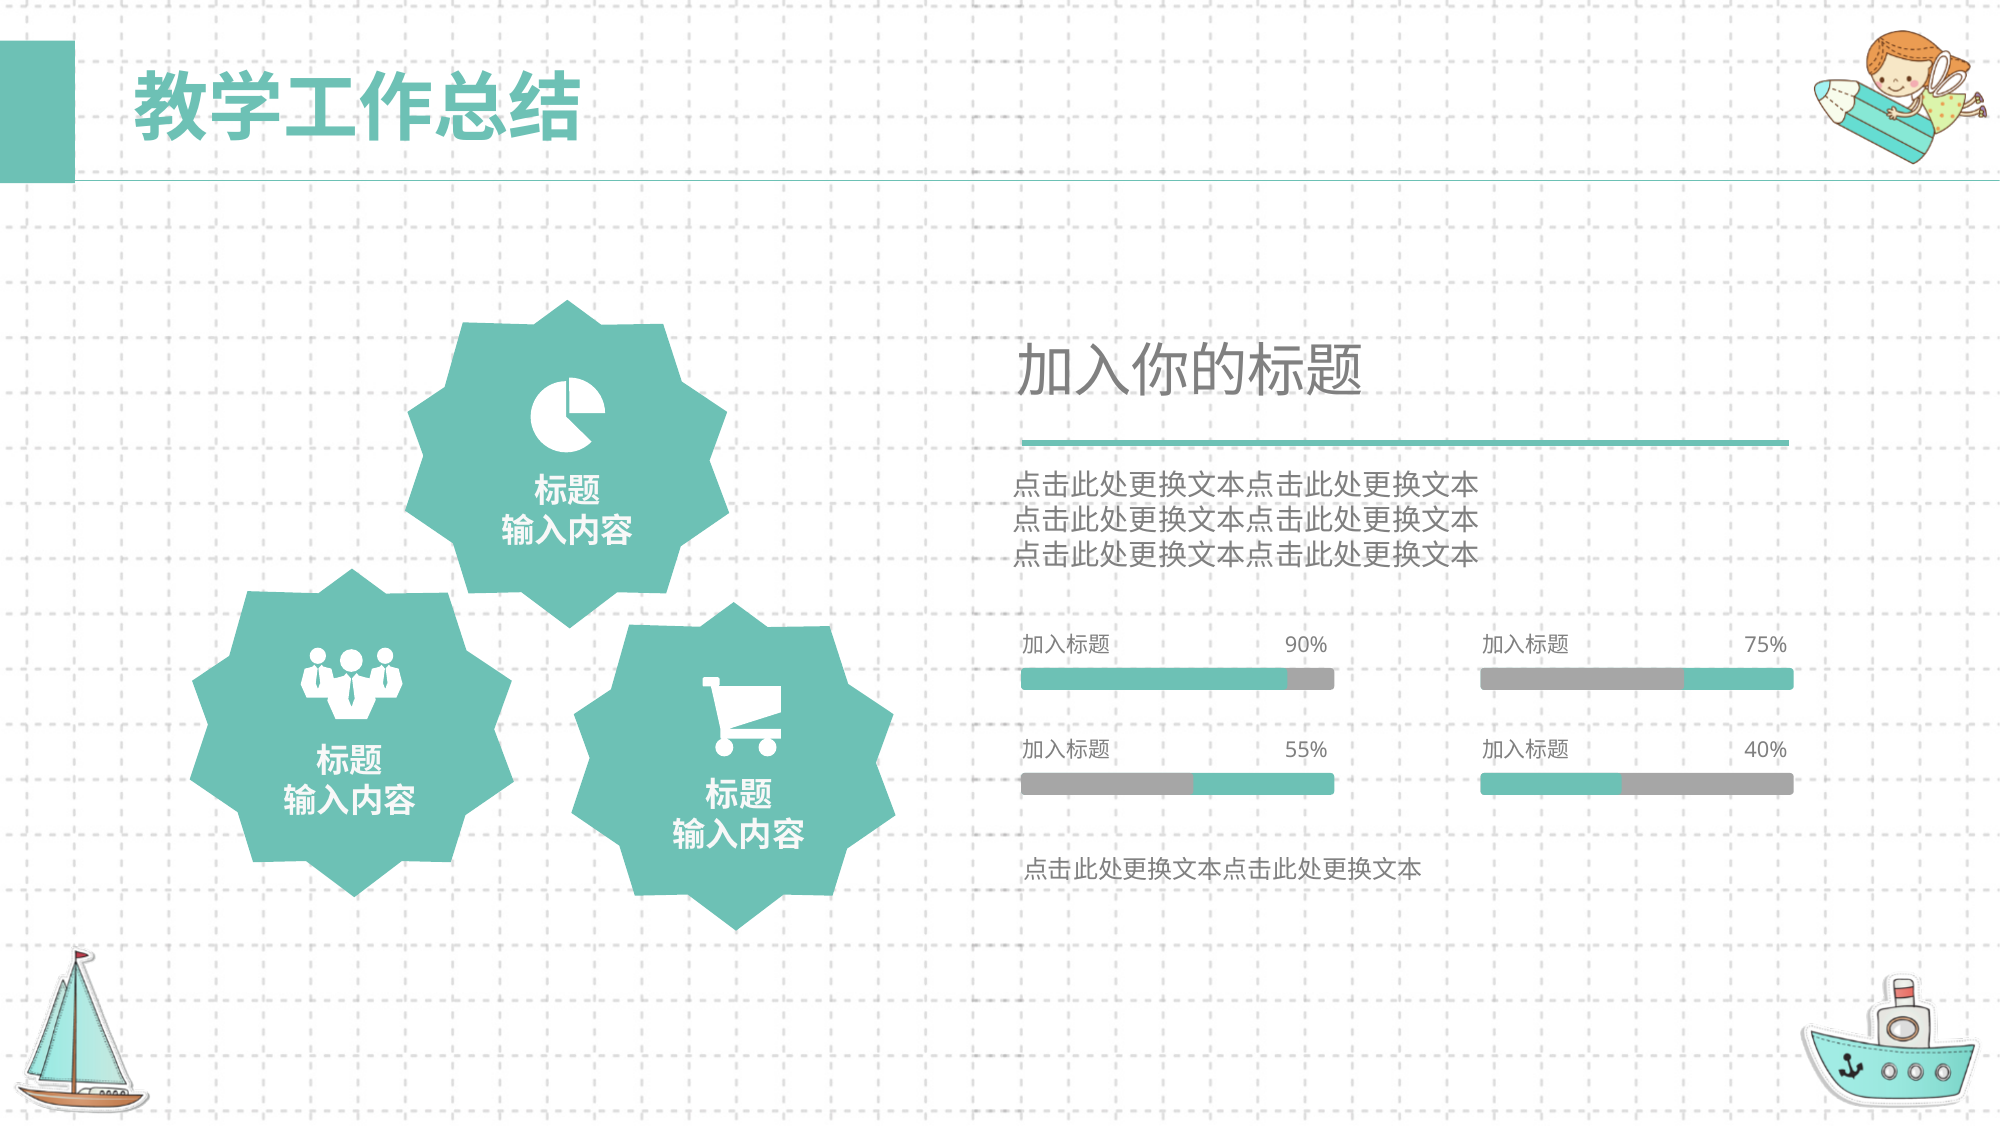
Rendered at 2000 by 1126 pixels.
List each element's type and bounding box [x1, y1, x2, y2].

text_box [1006, 623, 1805, 892]
text_box [187, 561, 515, 895]
text_box [568, 595, 897, 928]
text_box [402, 292, 731, 626]
picture [0, 184, 2000, 1126]
text_box [0, 9, 2000, 184]
picture [0, 0, 2000, 9]
text_box [997, 325, 1803, 581]
